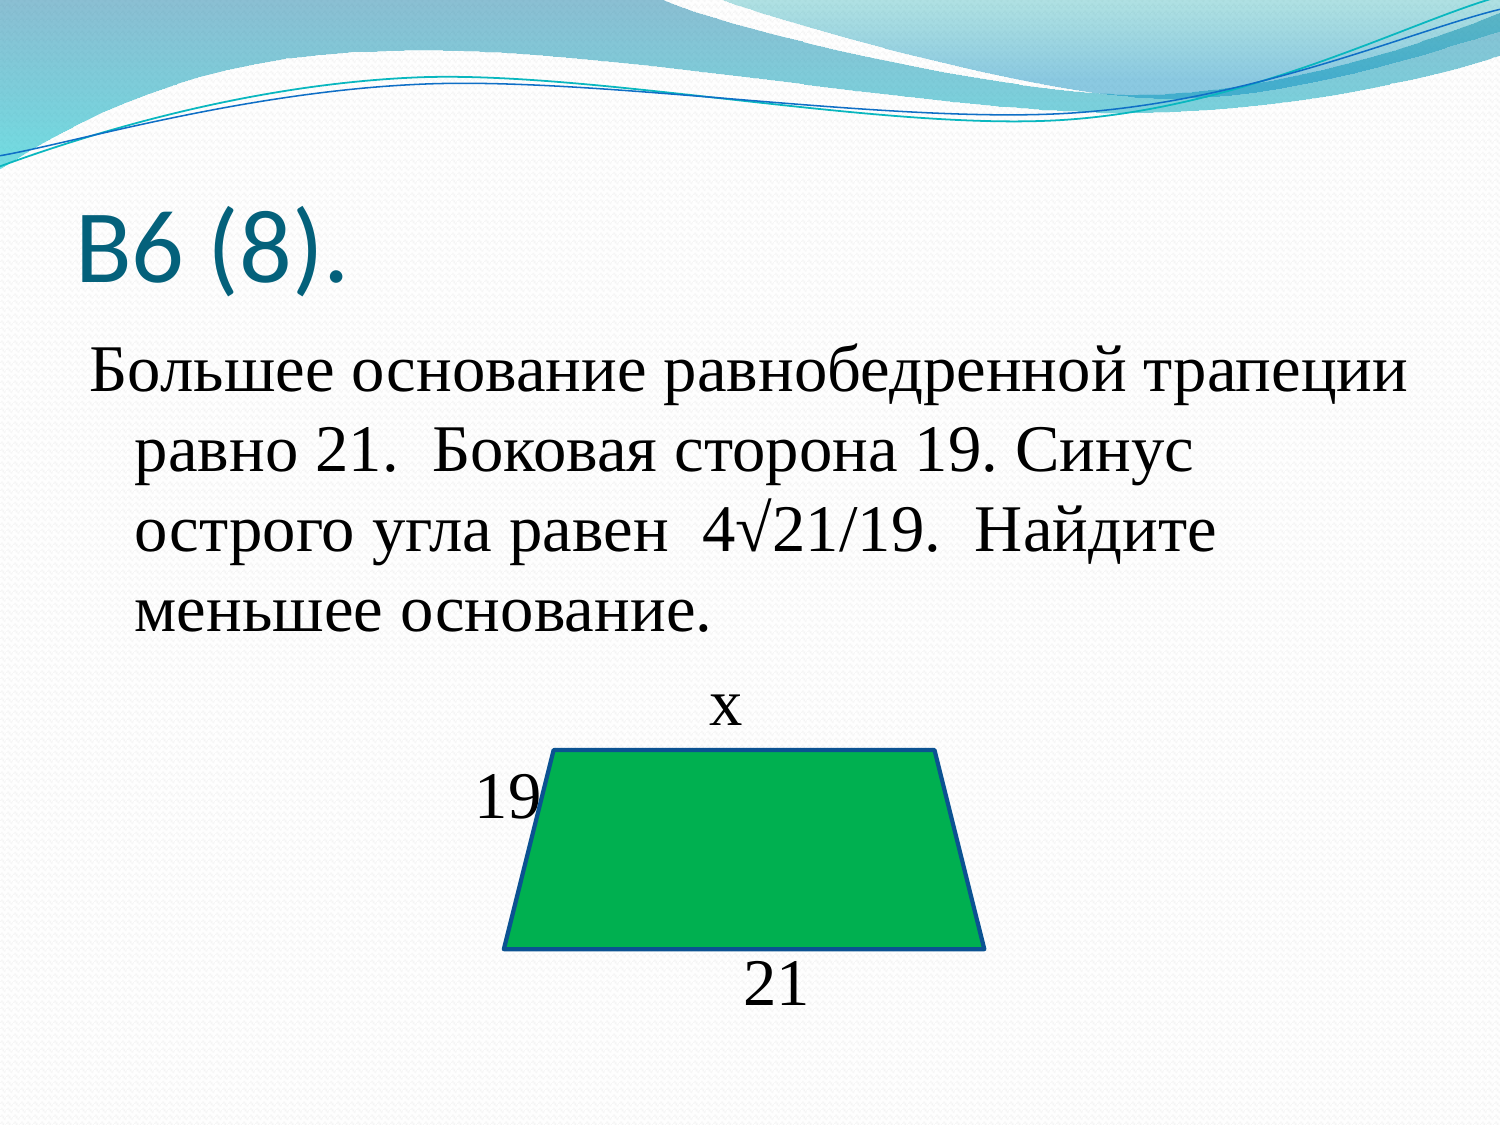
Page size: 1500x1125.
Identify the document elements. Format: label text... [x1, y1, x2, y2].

list Большее основание равнобедренной трапеции равно 21. Боковая сторона 19. Синус острого угла равен 4√21/19. Найдите меньшее основание. х 19 212 21 [75, 317, 1425, 1038]
title В6 (8). [75, 115, 1425, 303]
text_box [501, 747, 987, 952]
